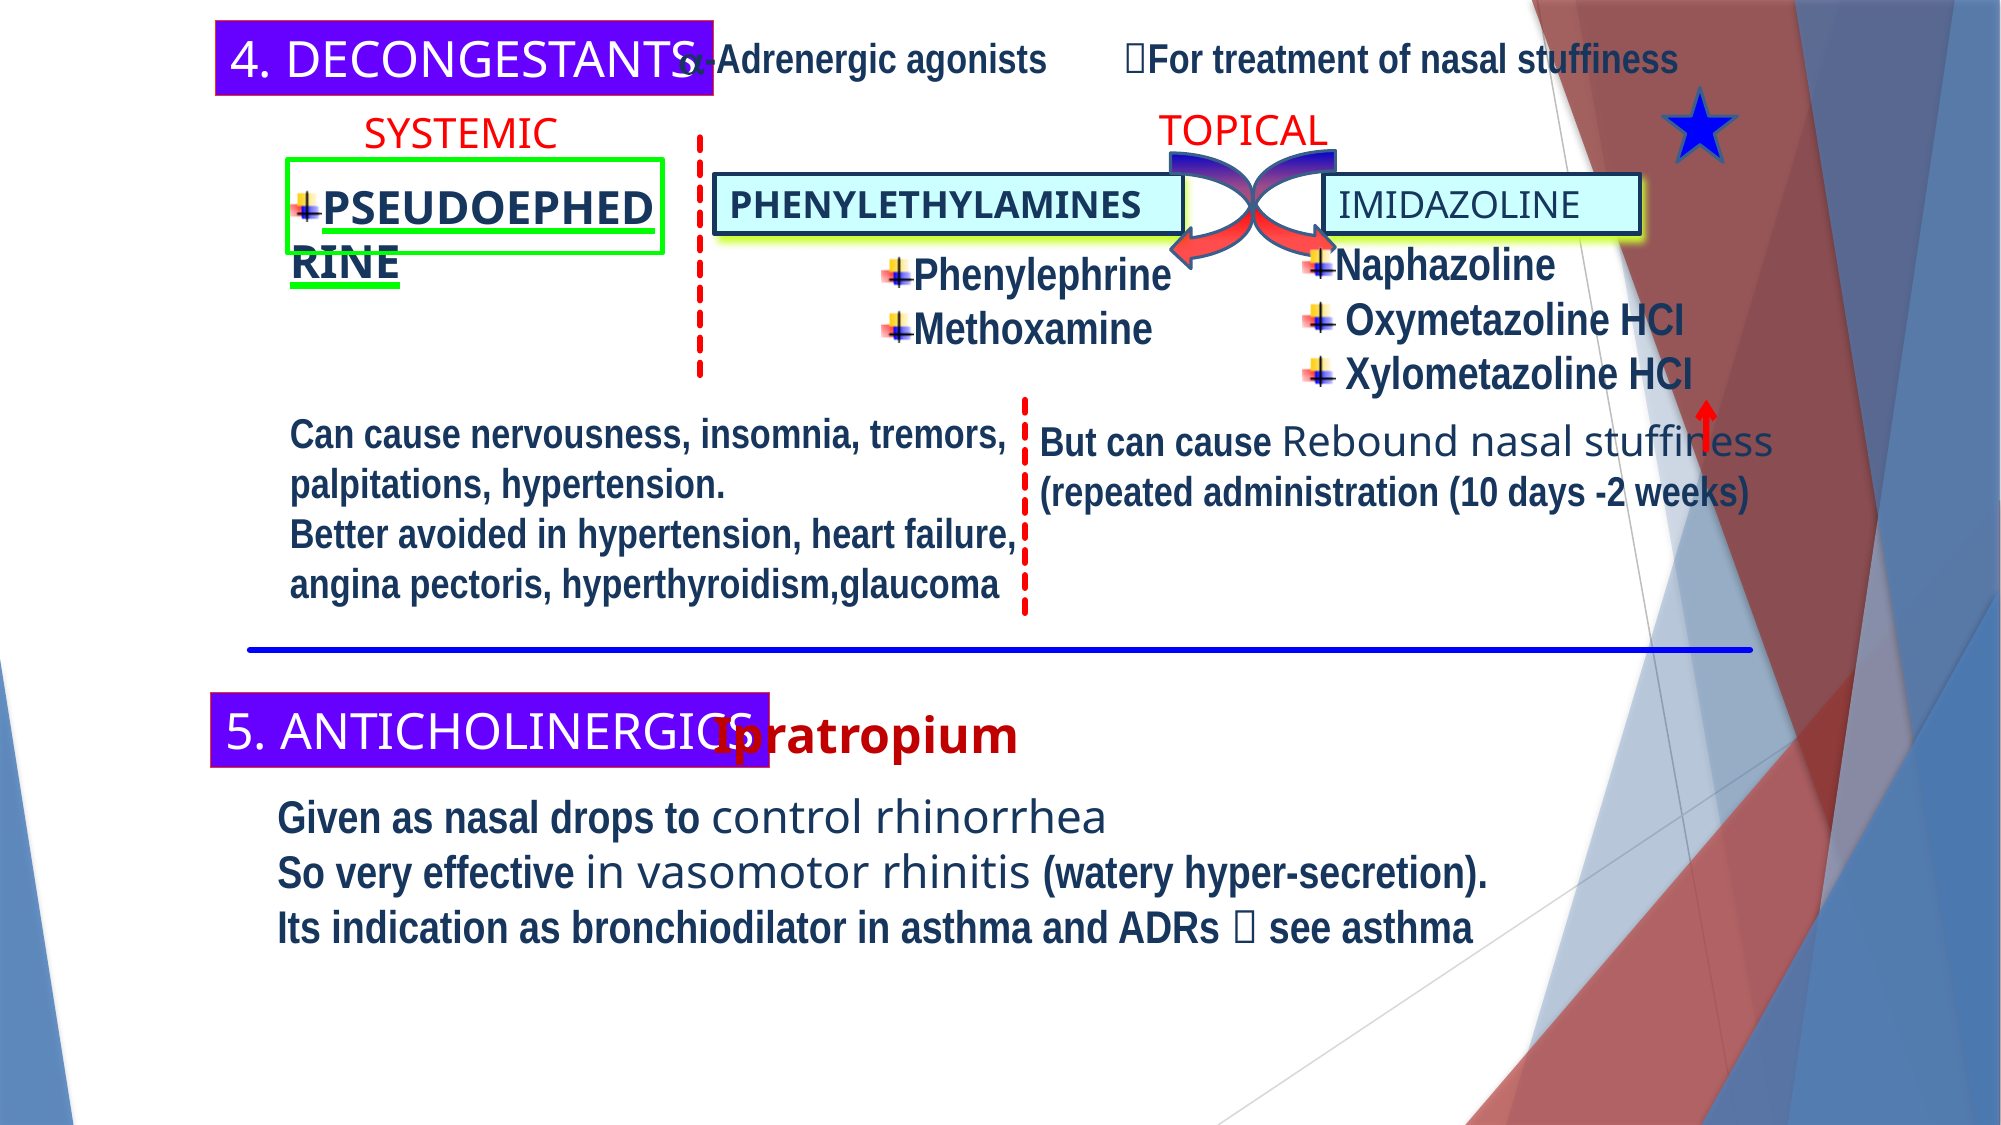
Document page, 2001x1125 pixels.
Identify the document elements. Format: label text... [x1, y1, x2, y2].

text_box [1168, 162, 1253, 271]
picture [1302, 354, 1336, 387]
text_box PSEUDOEPHEDRINE [275, 171, 674, 295]
picture [1302, 300, 1336, 333]
text_box Phenylephrine Methoxamine [866, 237, 1266, 361]
text_box Can cause nervousness, insomnia, tremors, palpitations, hypertension. Better avoided in hypertension, heart failure, angina pectoris, hyperthyroidism,glaucoma [275, 399, 1050, 615]
picture [881, 309, 914, 343]
picture [881, 255, 914, 288]
text_box [1660, 85, 1739, 164]
text_box TOPICAL [1144, 96, 1344, 162]
text_box SYSTEMIC [349, 99, 585, 165]
text_box [1251, 162, 1337, 252]
picture [1302, 246, 1336, 279]
text_box Given as nasal drops to control rhinorrhea So very effective in vasomotor rhinitis (watery hyper-secretion). Its indication as bronchiodilator in asthma and ADRs  see asthma [262, 780, 1738, 961]
text_box -Adrenergic agonists [663, 24, 1063, 90]
text_box [286, 158, 664, 255]
text_box IMIDAZOLINE [1323, 174, 1641, 228]
text_box 4. DECONGESTANTS [215, 20, 714, 96]
text_box Ipratropium [698, 696, 1035, 772]
text_box 5. ANTICHOLINERGICS [210, 692, 770, 768]
text_box But can cause Rebound nasal stuffiness (repeated administration (10 days -2 weeks) [1050, 399, 1809, 523]
text_box Naphazoline Oxymetazoline HCI Xylometazoline HCI [1288, 228, 2000, 406]
text_box For treatment of nasal stuffiness [1108, 24, 1695, 90]
text_box PHENYLETHYLAMINES [714, 174, 1184, 234]
